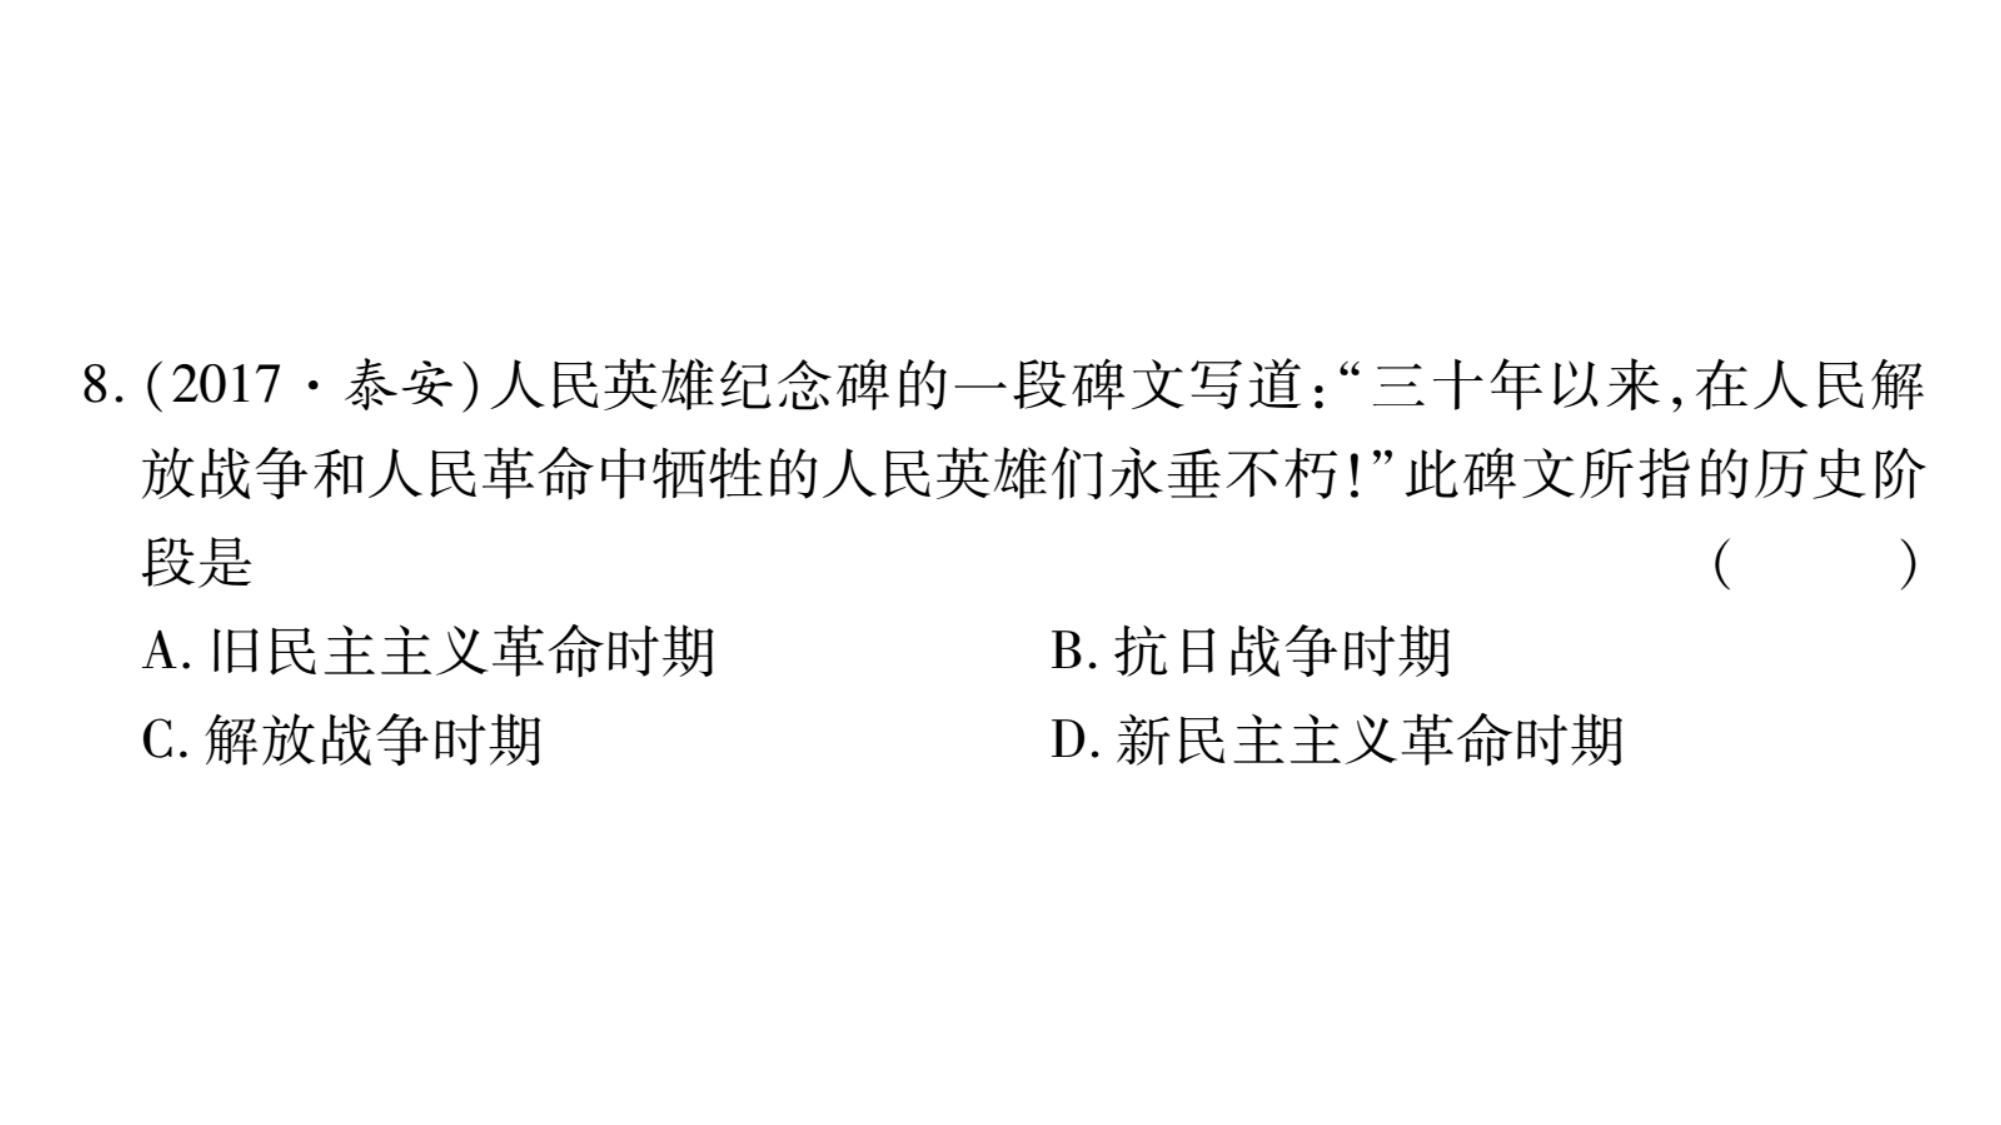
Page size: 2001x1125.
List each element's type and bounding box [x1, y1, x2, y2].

picture [66, 348, 1934, 777]
